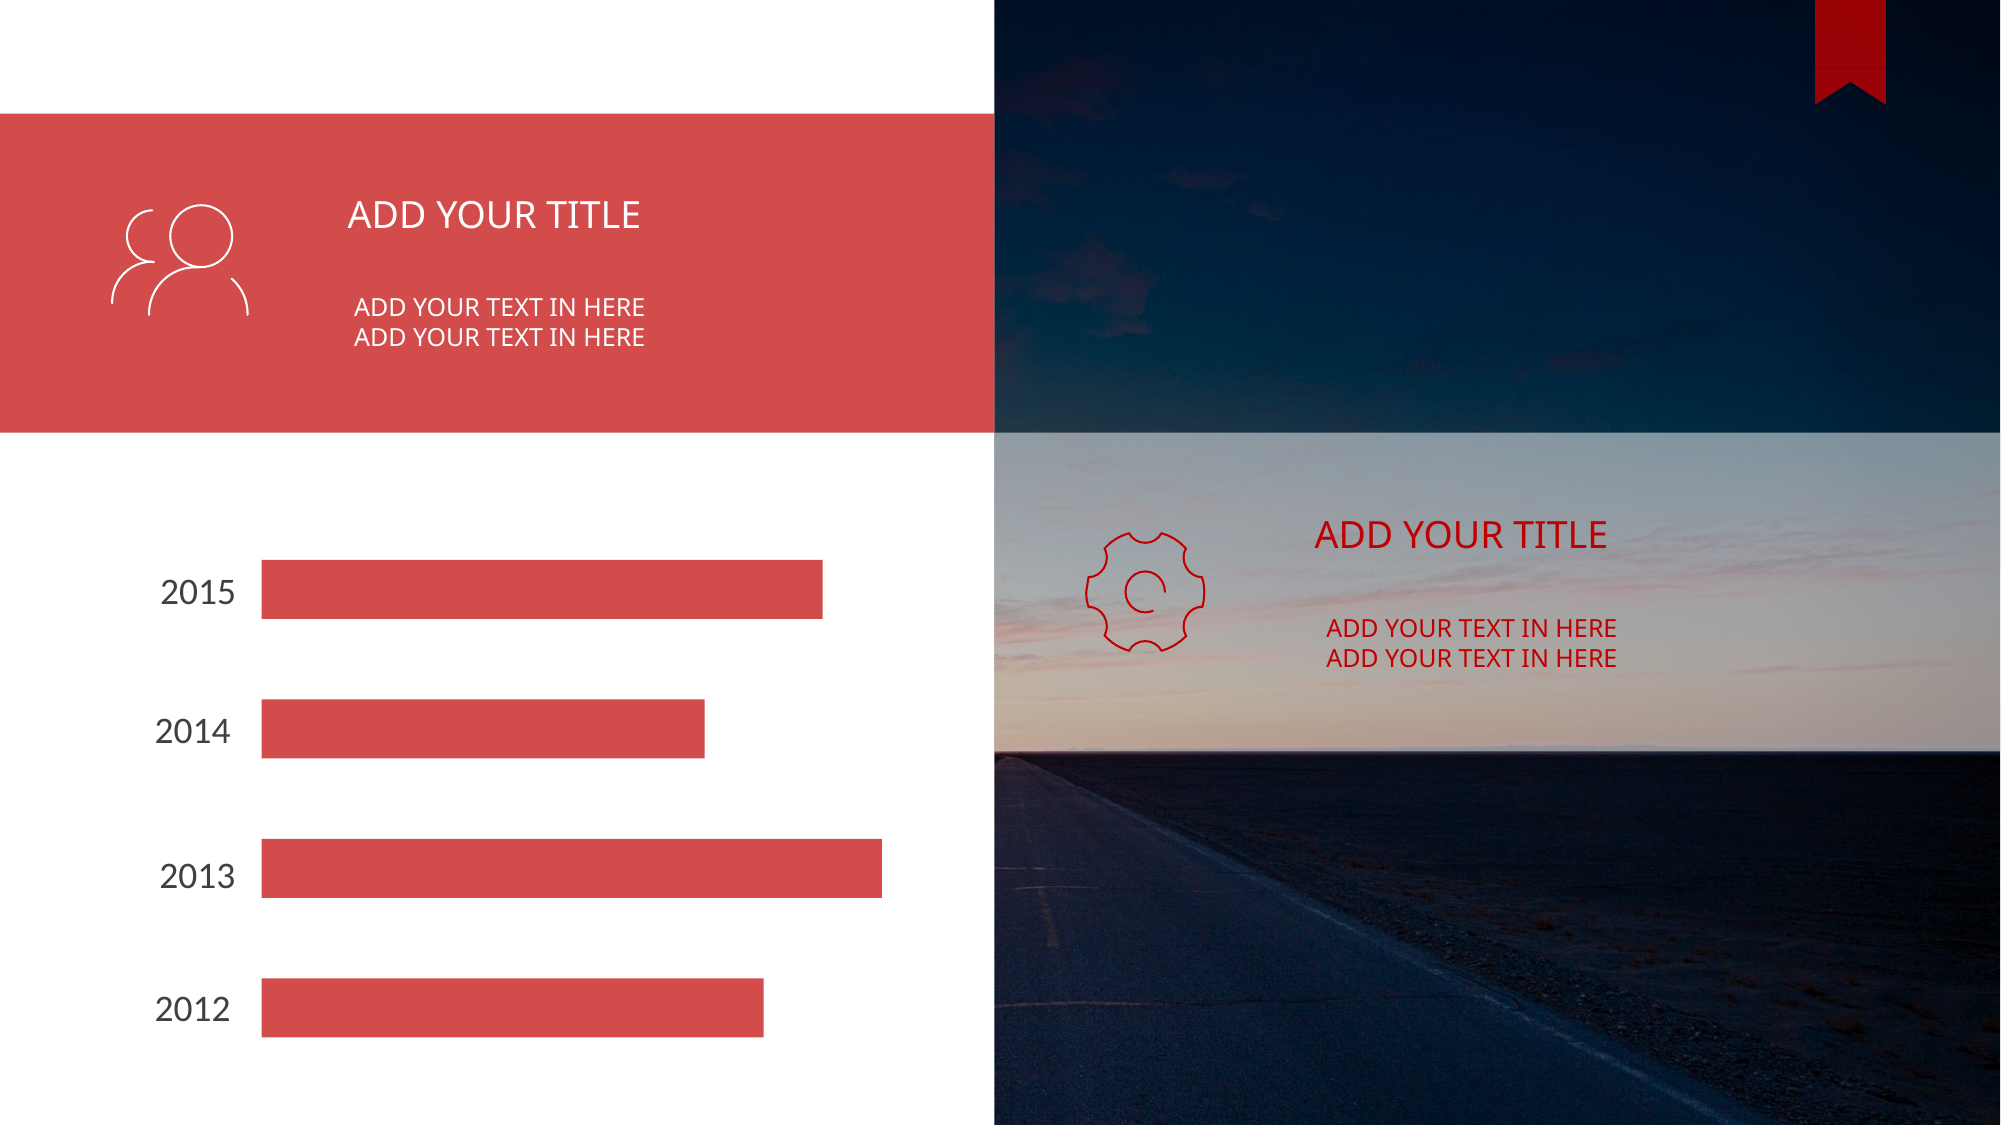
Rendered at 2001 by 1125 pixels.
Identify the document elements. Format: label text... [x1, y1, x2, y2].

text_box ADD YOUR TITLE [1299, 503, 1700, 564]
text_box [1814, 0, 1886, 105]
text_box 2014 [139, 698, 247, 759]
text_box [261, 838, 883, 899]
text_box 2012 [139, 976, 247, 1037]
text_box ADD YOUR TEXT IN HERE ADD YOUR TEXT IN HERE [1295, 604, 1649, 680]
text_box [1086, 533, 1205, 651]
text_box [261, 977, 765, 1038]
text_box ADD YOUR TEXT IN HERE ADD YOUR TEXT IN HERE [323, 284, 677, 359]
text_box 2015 [145, 559, 253, 620]
text_box [0, 434, 995, 1125]
text_box [993, 431, 2000, 752]
text_box [0, 113, 995, 434]
text_box [261, 559, 824, 620]
text_box 2013 [144, 843, 252, 904]
text_box [261, 698, 706, 759]
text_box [112, 205, 248, 361]
text_box [0, 0, 995, 113]
picture [995, 0, 2001, 1125]
text_box ADD YOUR TITLE [332, 183, 679, 244]
